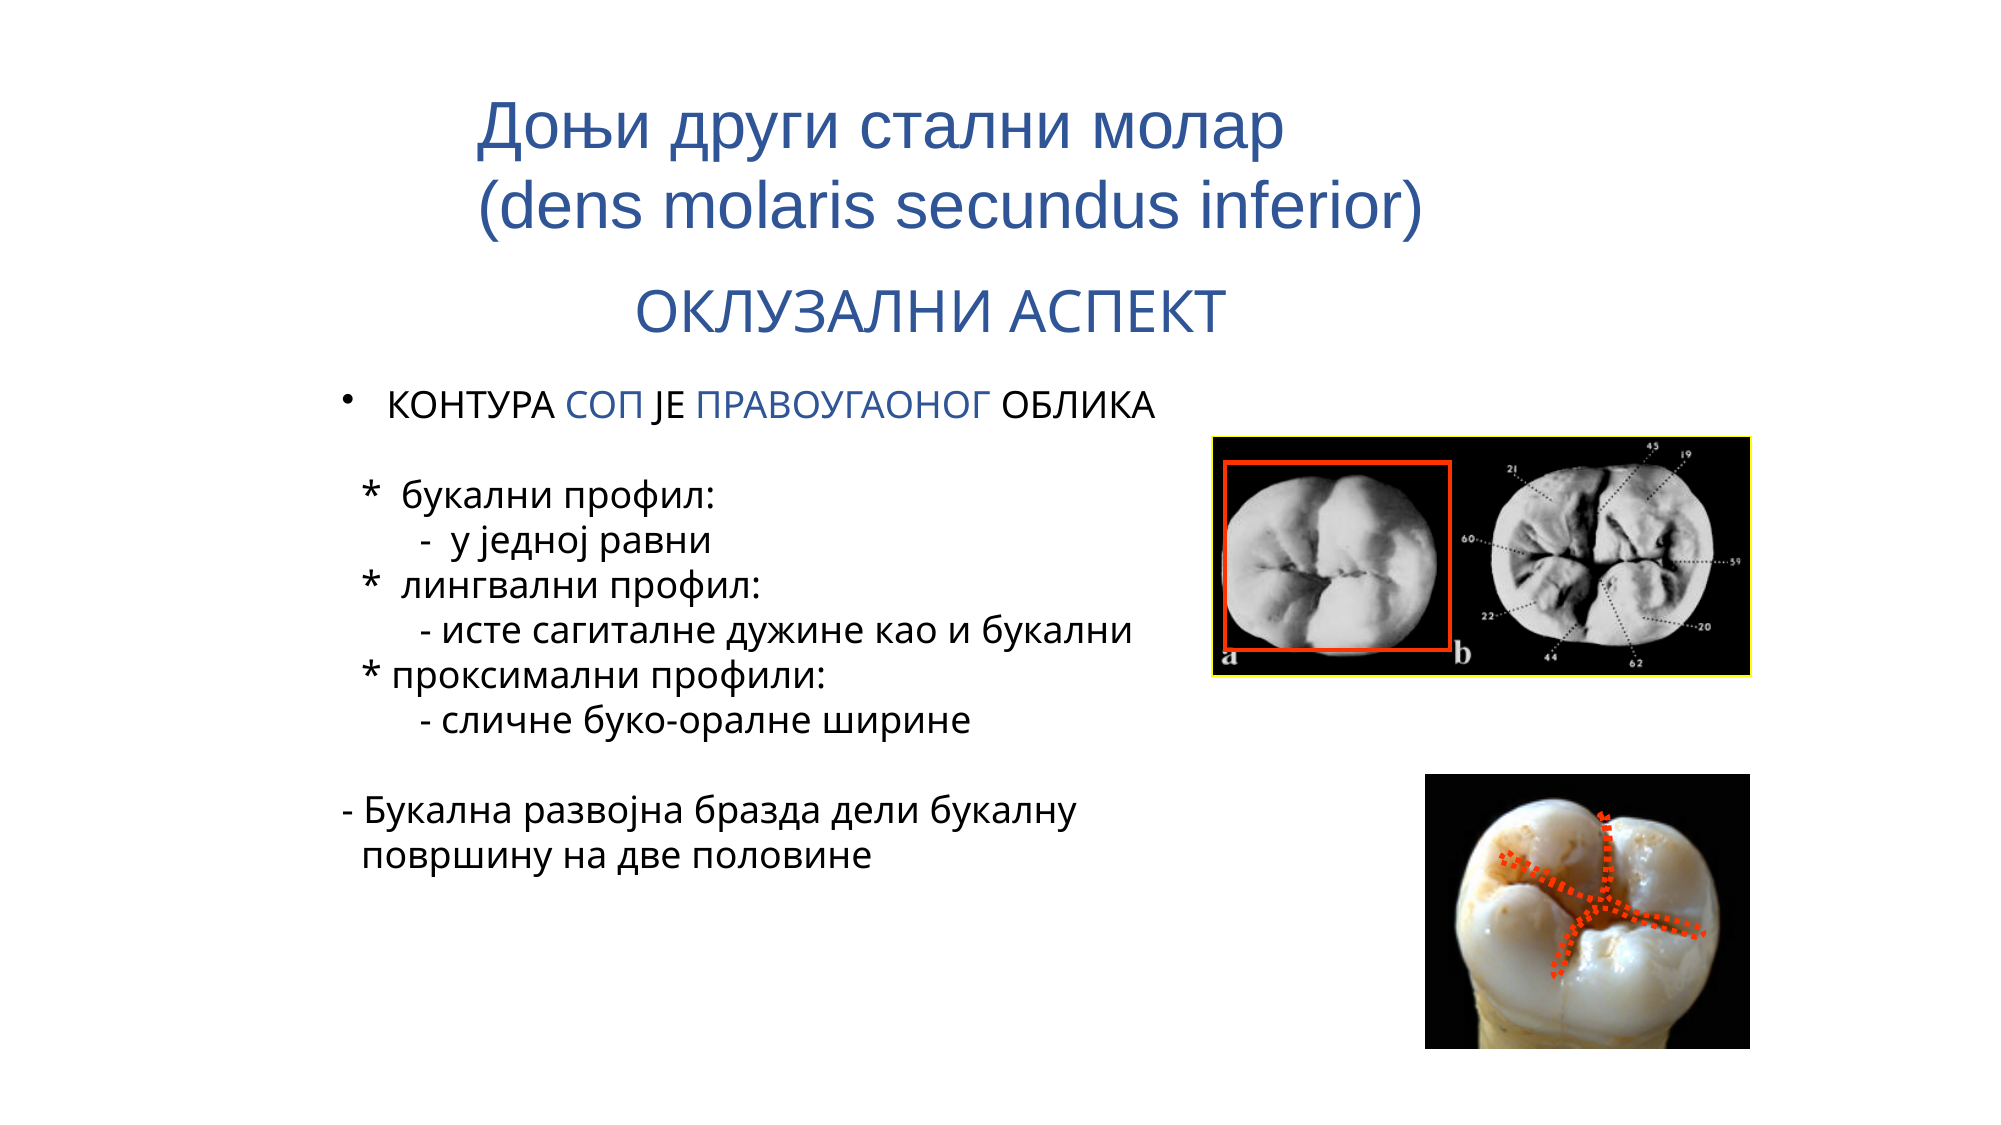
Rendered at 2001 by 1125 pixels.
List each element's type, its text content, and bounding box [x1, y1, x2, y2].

picture [1212, 437, 1750, 676]
picture [1424, 774, 1750, 1049]
text_box Доњи други стални молар (dens molaris secundus inferior) [462, 74, 1441, 250]
text_box КОНТУРА СОП ЈЕ ПРАВОУГАОНОГ ОБЛИКА * букални профил: - у једној равни * лингвални профил: - исте сагиталне дужине као и букални * проксимални профили: - сличне буко-оралне ширине - Букална развојна бразда дели букалну површину на две половине [326, 373, 1190, 929]
text_box ОКЛУЗАЛНИ АСПЕКТ [619, 267, 1242, 352]
